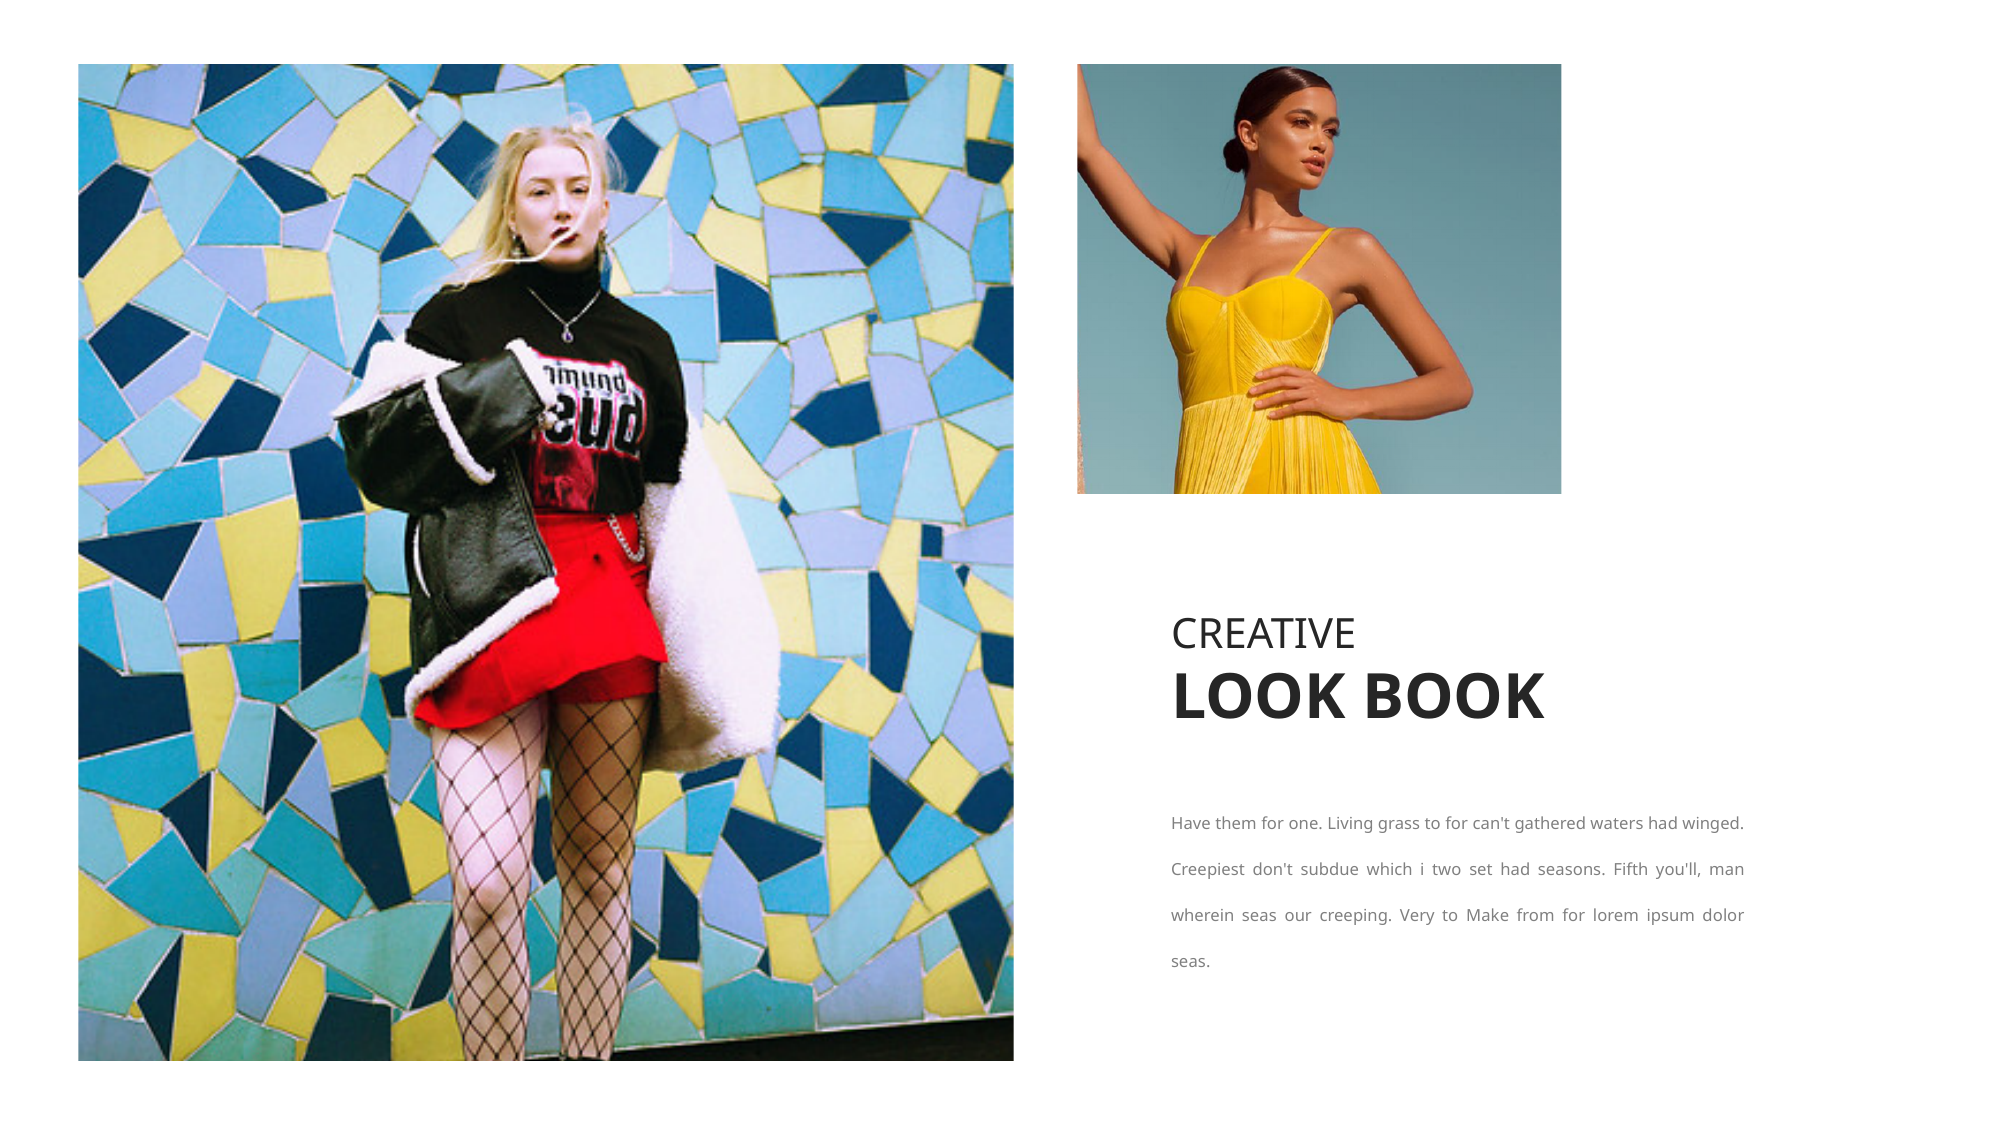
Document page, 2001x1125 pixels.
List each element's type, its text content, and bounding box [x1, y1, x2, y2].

picture [1077, 64, 1562, 494]
text_box Have them for one. Living grass to for can't gathered waters had winged. Creepiest don't subdue which i two set had seasons. Fifth you'll, man wherein seas our creeping. Very to Make from for lorem ipsum dolor seas. [1156, 779, 1761, 978]
text_box CREATIVE LOOK BOOK [1156, 599, 1607, 739]
picture [78, 64, 1014, 1061]
